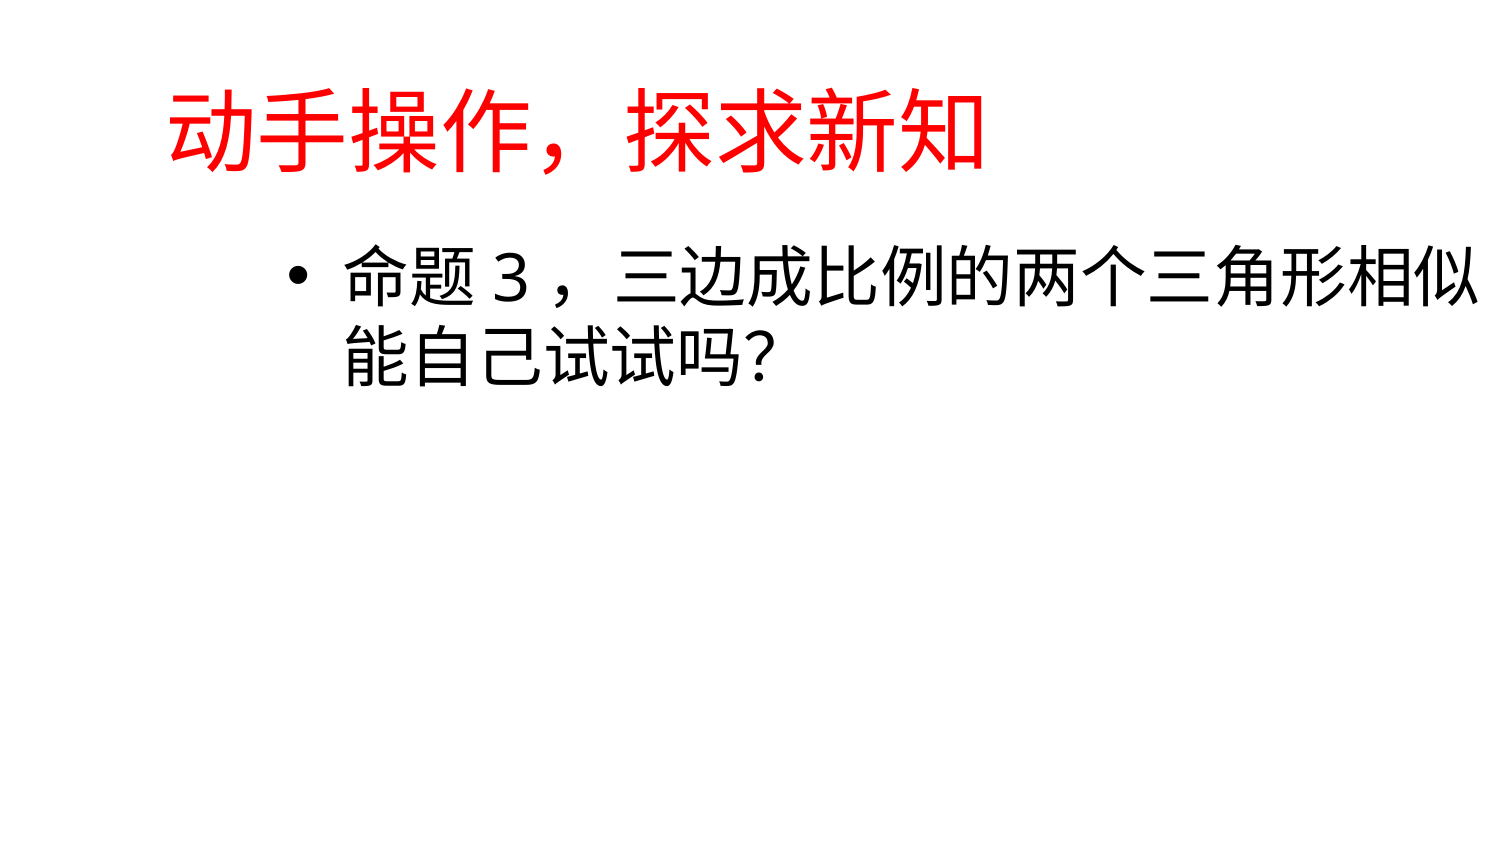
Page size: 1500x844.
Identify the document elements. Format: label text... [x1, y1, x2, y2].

list 命题3，三边成比例的两个三角形相似.能自己试试吗？ [271, 226, 1500, 697]
title 动手操作，探求新知 [150, 58, 1500, 200]
